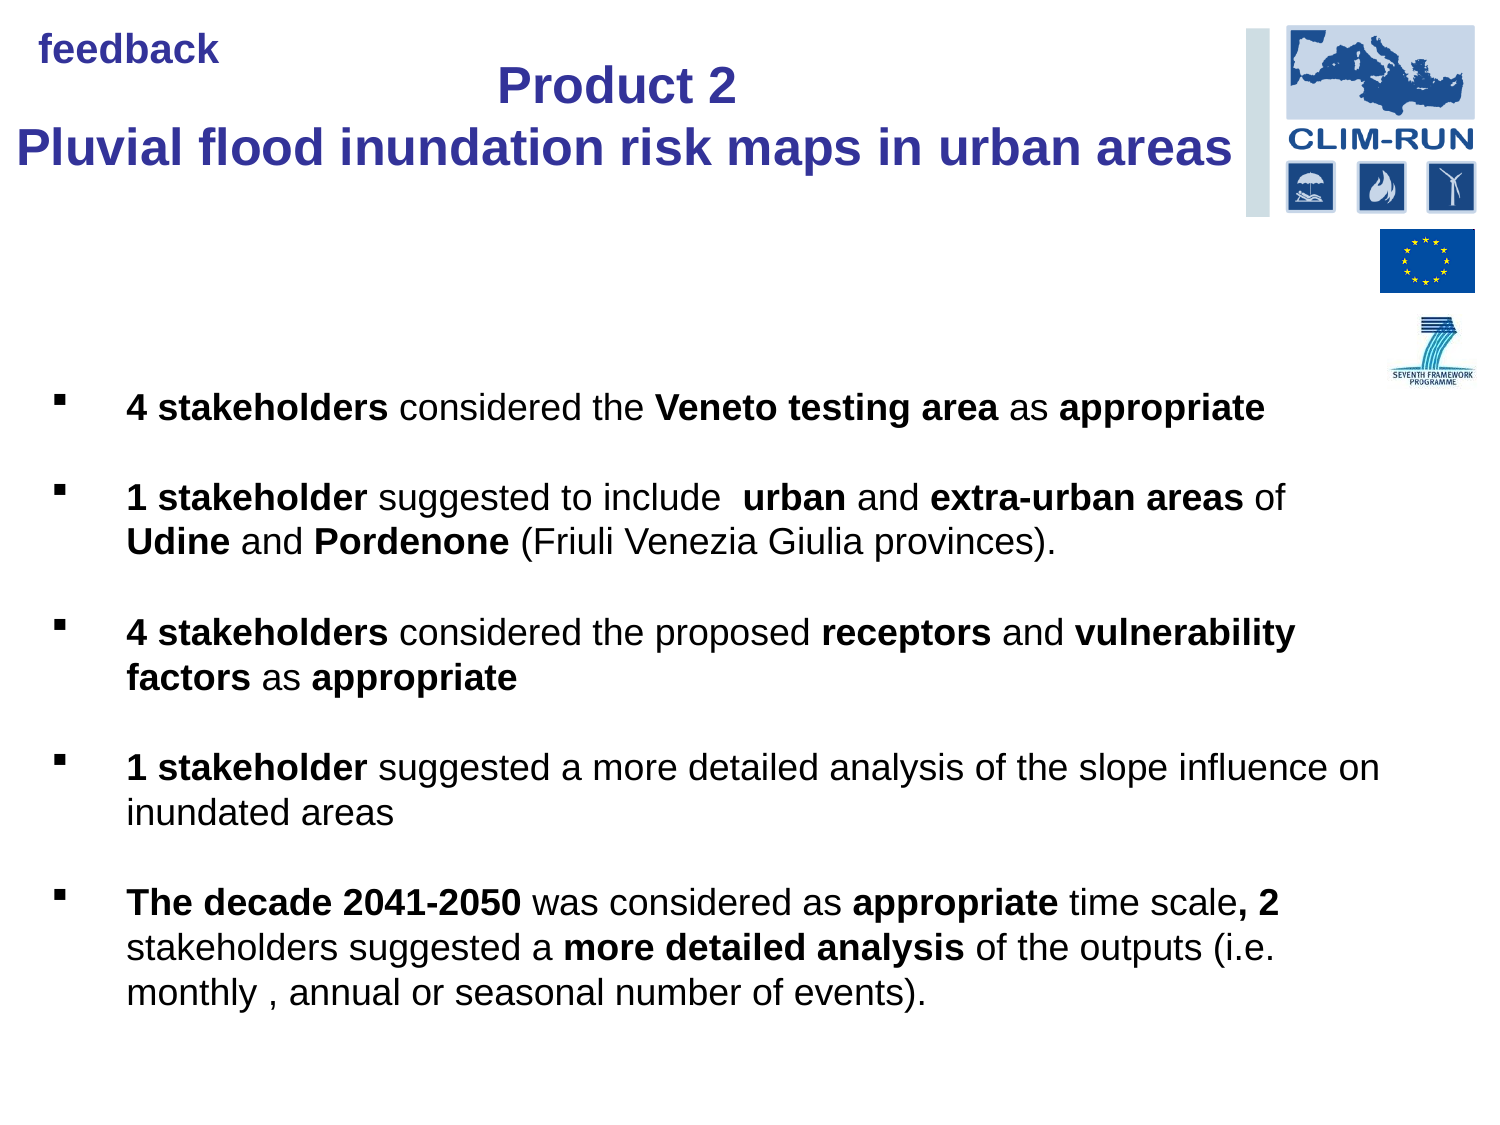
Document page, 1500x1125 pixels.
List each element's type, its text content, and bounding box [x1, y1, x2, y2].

picture [1380, 229, 1475, 293]
subtitle 4 stakeholders considered the Veneto testing area as appropriate 1 stakeholder suggested to include urban and extra-urban areas of Udine and Pordenone (Friuli Venezia Giulia provinces). 4 stakeholders considered the proposed receptors and vulnerability factors as appropriate 1 stakeholder suggested a more detailed analysis of the slope influence on inundated areas The decade 2041-2050 was considered as appropriate time scale, 2 stakeholders suggested a more detailed analysis of the outputs (i.e. monthly , annual or seasonal number of events). [36, 375, 1412, 1025]
picture [1381, 305, 1485, 390]
text_box Product 2 Pluvial flood inundation risk maps in urban areas [0, 62, 1250, 225]
picture [1278, 18, 1483, 221]
text_box feedback [23, 14, 235, 80]
